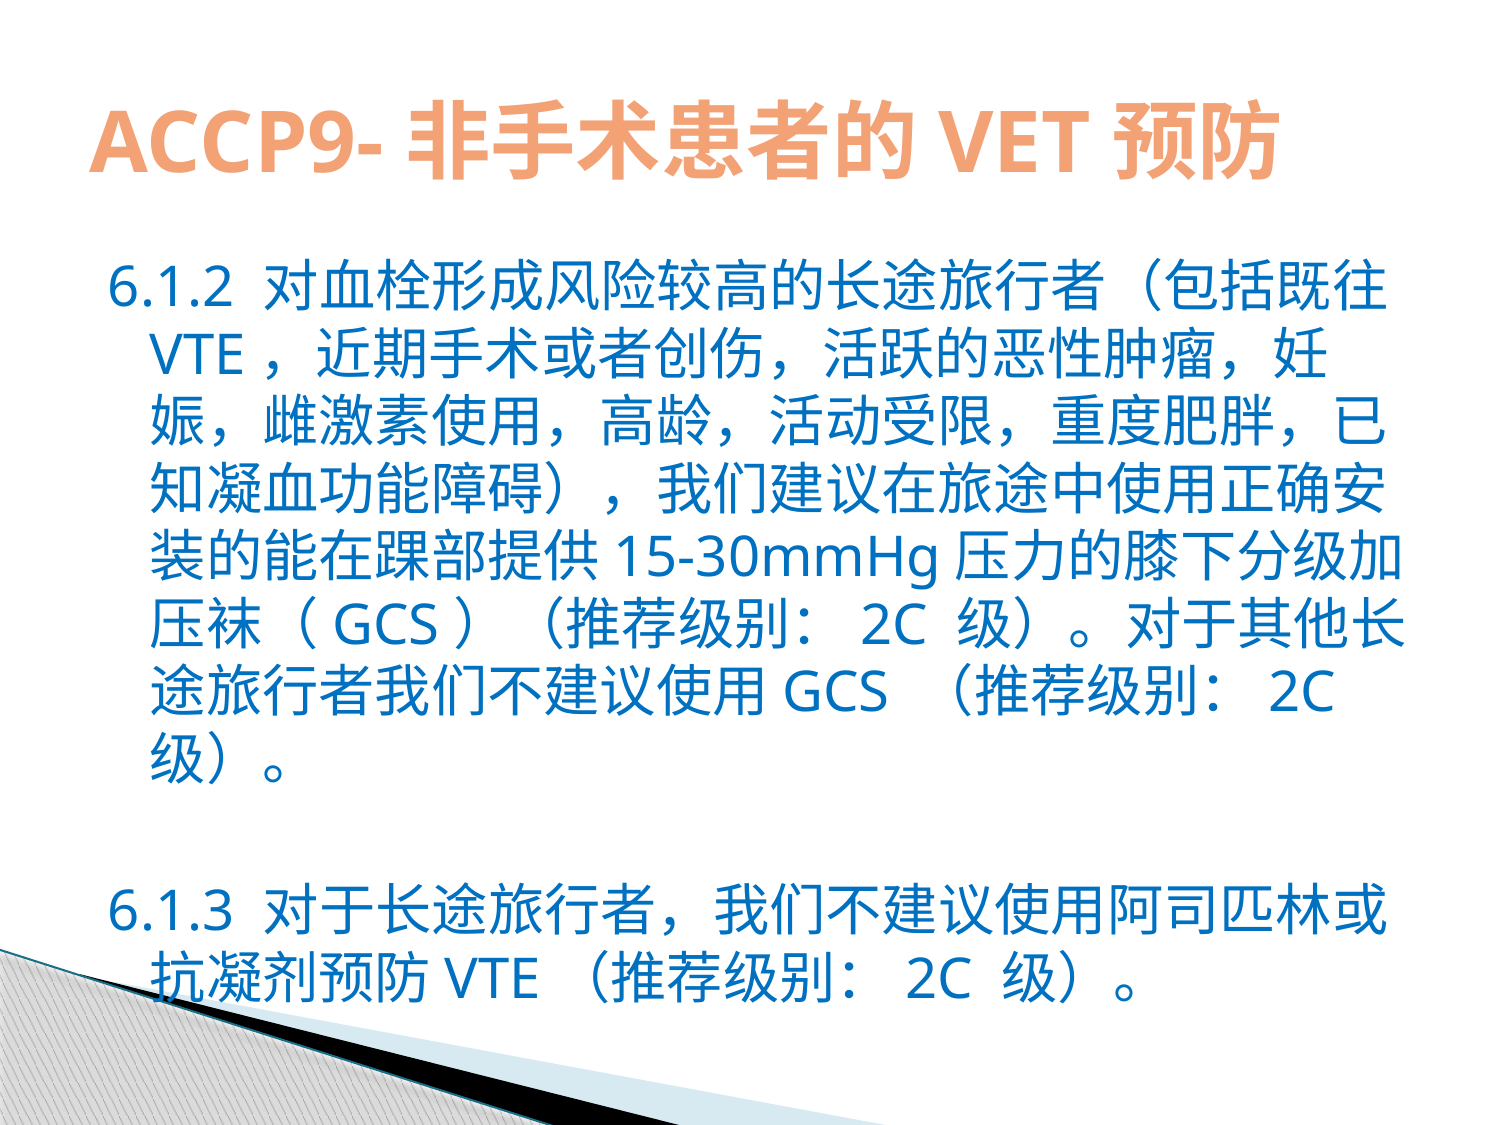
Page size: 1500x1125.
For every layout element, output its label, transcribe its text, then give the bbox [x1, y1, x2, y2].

list 6.1.2 对血栓形成风险较高的长途旅行者（包括既往VTE，近期手术或者创伤，活跃的恶性肿瘤，妊娠，雌激素使用，高龄，活动受限，重度肥胖，已知凝血功能障碍），我们建议在旅途中使用正确安装的能在踝部提供15-30mmHg压力的膝下分级加压袜（GCS）（推荐级别：2C 级）。对于其他长途旅行者我们不建议使用GCS （推荐级别：2C 级）。 6.1.3 对于长途旅行者，我们不建议使用阿司匹林或抗凝剂预防VTE（推荐级别：2C 级）。 [74, 242, 1426, 986]
title ACCP9-非手术患者的VET预防 [75, 45, 1425, 233]
